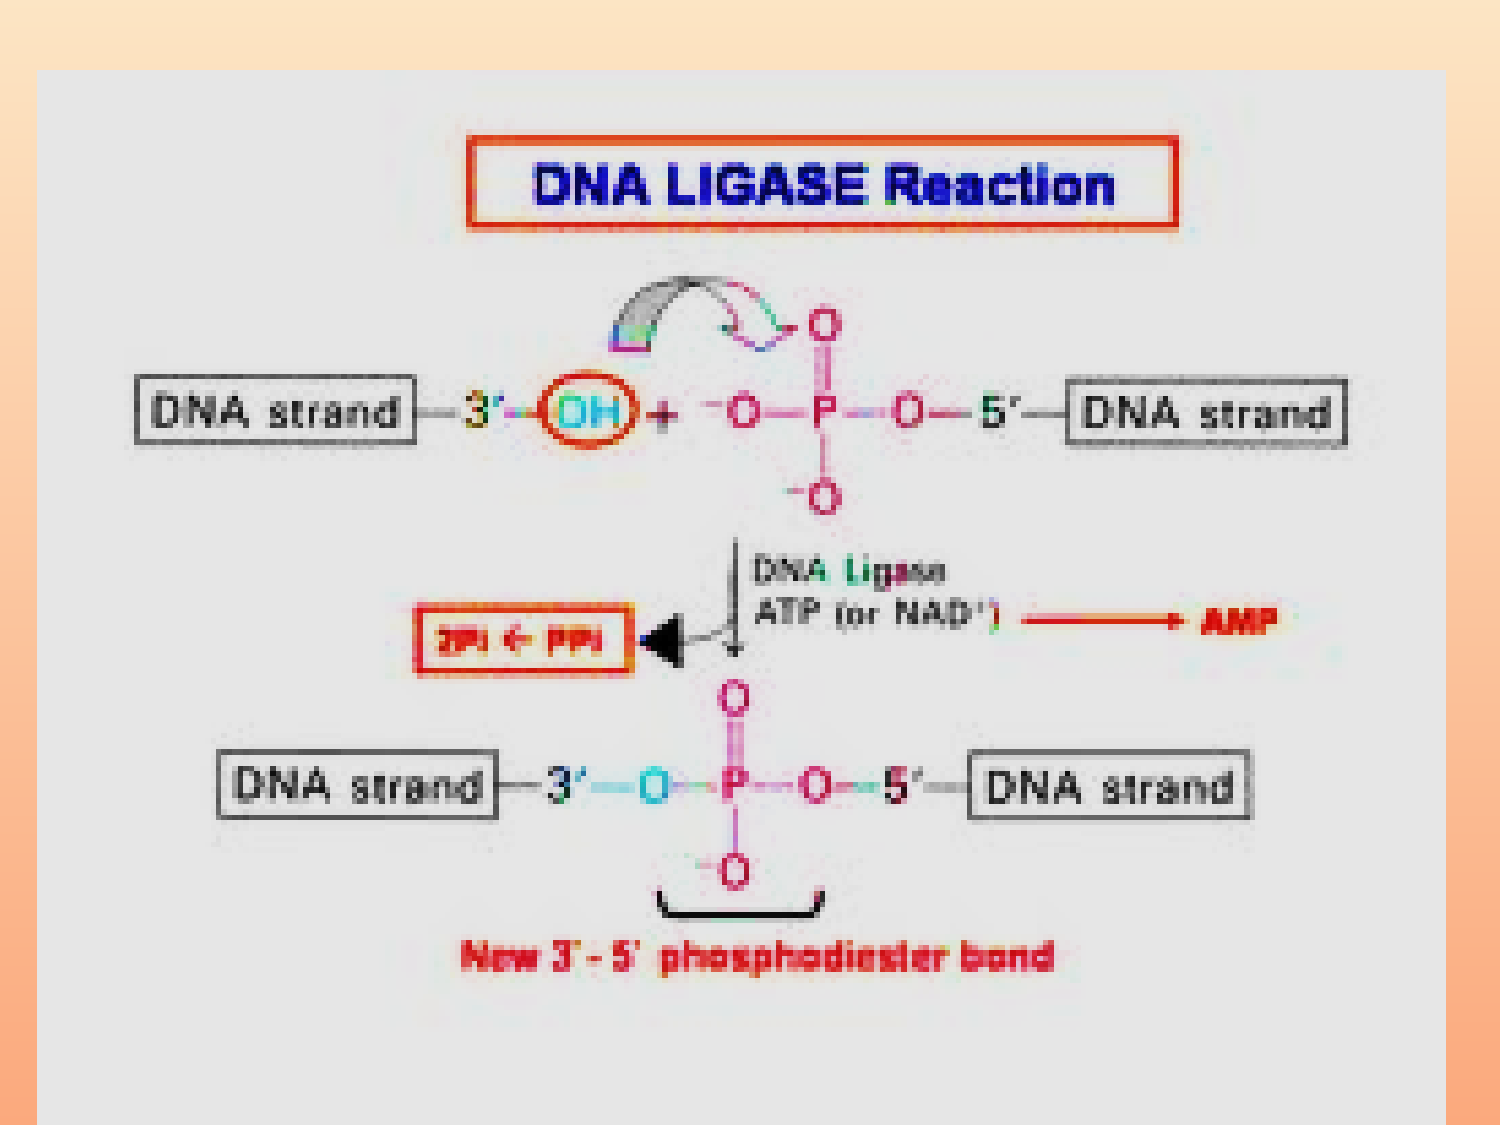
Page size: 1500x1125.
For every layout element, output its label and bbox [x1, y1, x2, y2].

list [37, 69, 1447, 1125]
